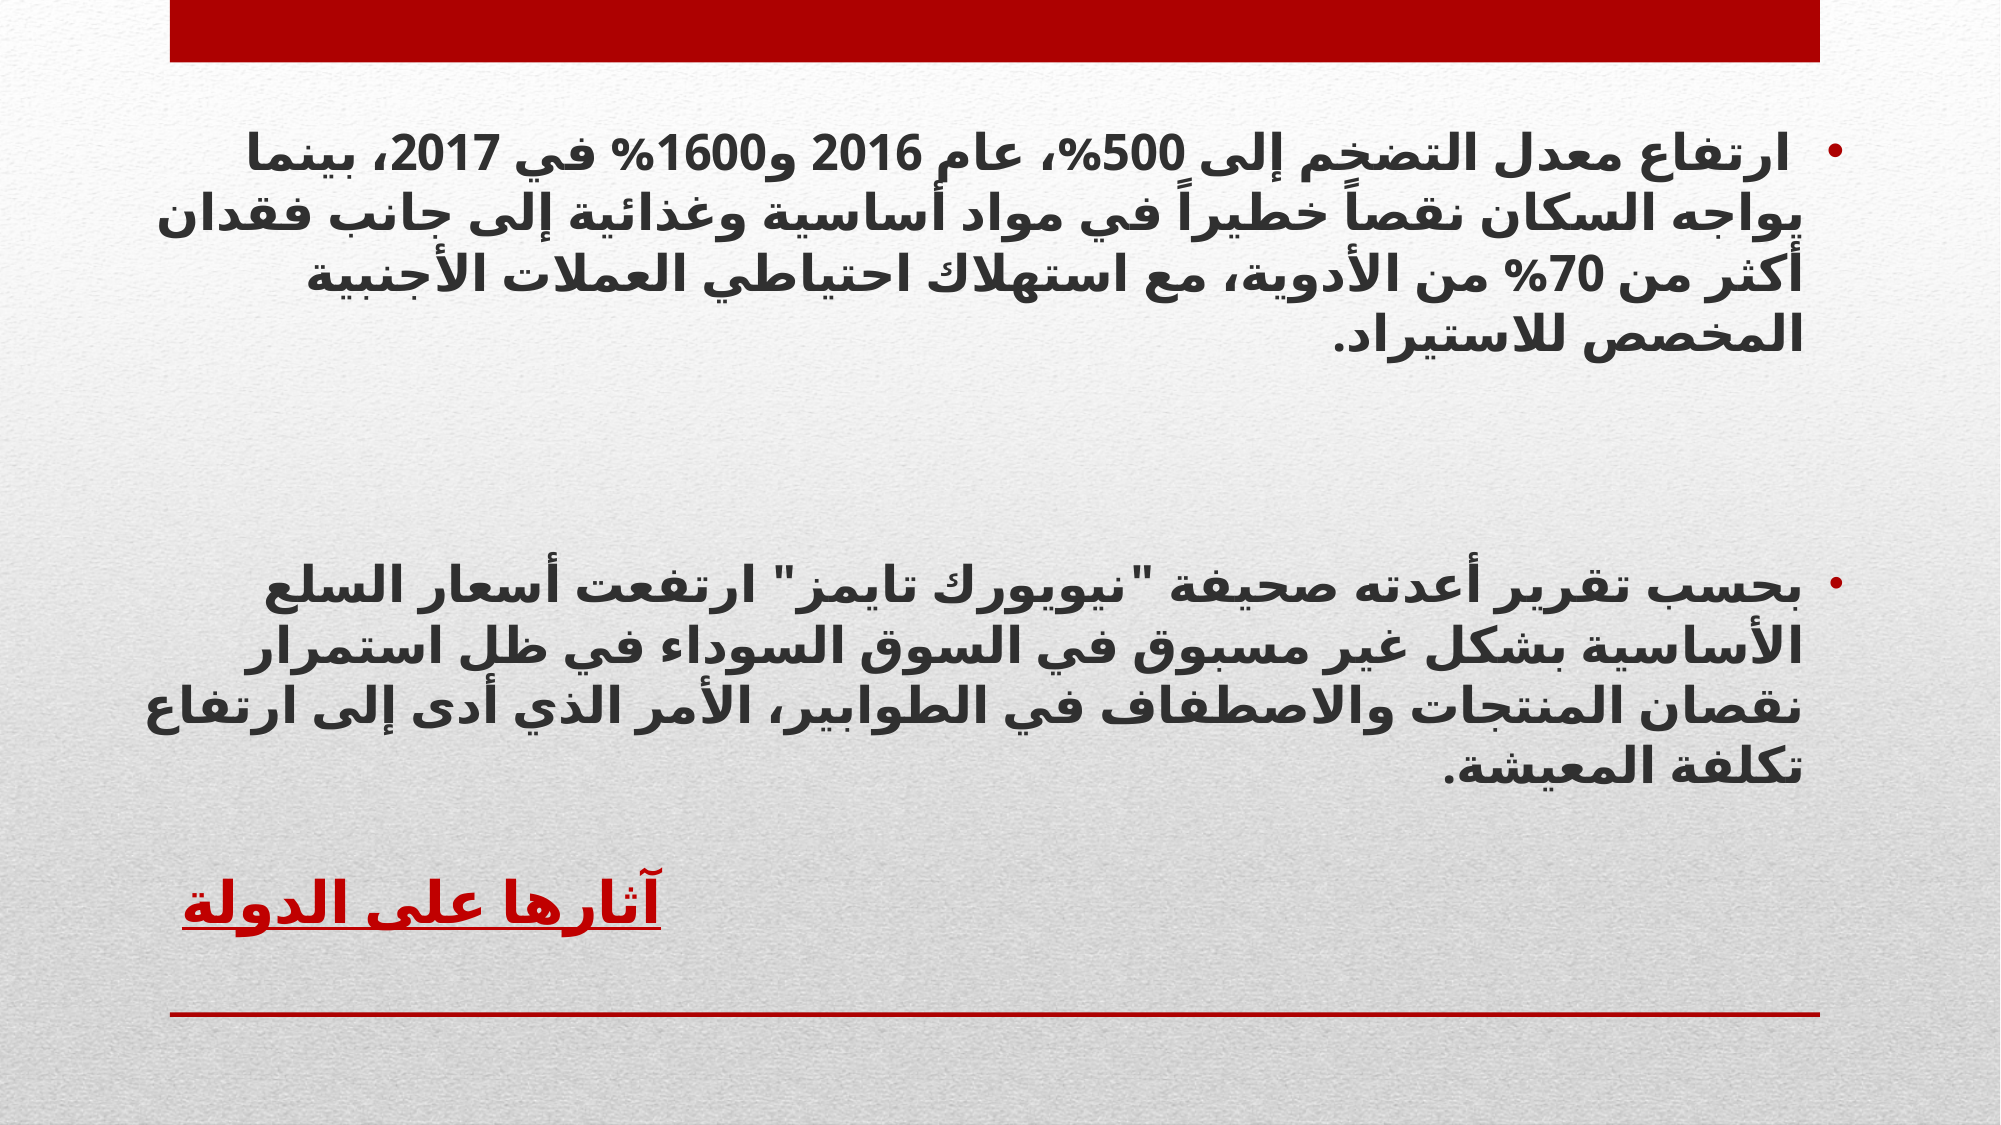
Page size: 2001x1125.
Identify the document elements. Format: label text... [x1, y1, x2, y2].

title آثارها على الدولة [166, 802, 1650, 1013]
list ارتفاع معدل التضخم إلى 500%، عام 2016 و1600% في 2017، بينما يواجه السكان نقصاً خطيراً في مواد أساسية وغذائية إلى جانب فقدان أكثر من 70% من الأدوية، مع استهلاك احتياطي العملات الأجنبية المخصص للاستيراد. بحسب تقرير أعدته صحيفة "نيويورك تايمز" ارتفعت أسعار السلع الأساسية بشكل غير مسبوق في السوق السوداء في ظل استمرار نقصان المنتجات والاصطفاف في الطوابير، الأمر الذي أدى إلى ارتفاع تكلفة المعيشة. [126, 112, 1854, 802]
